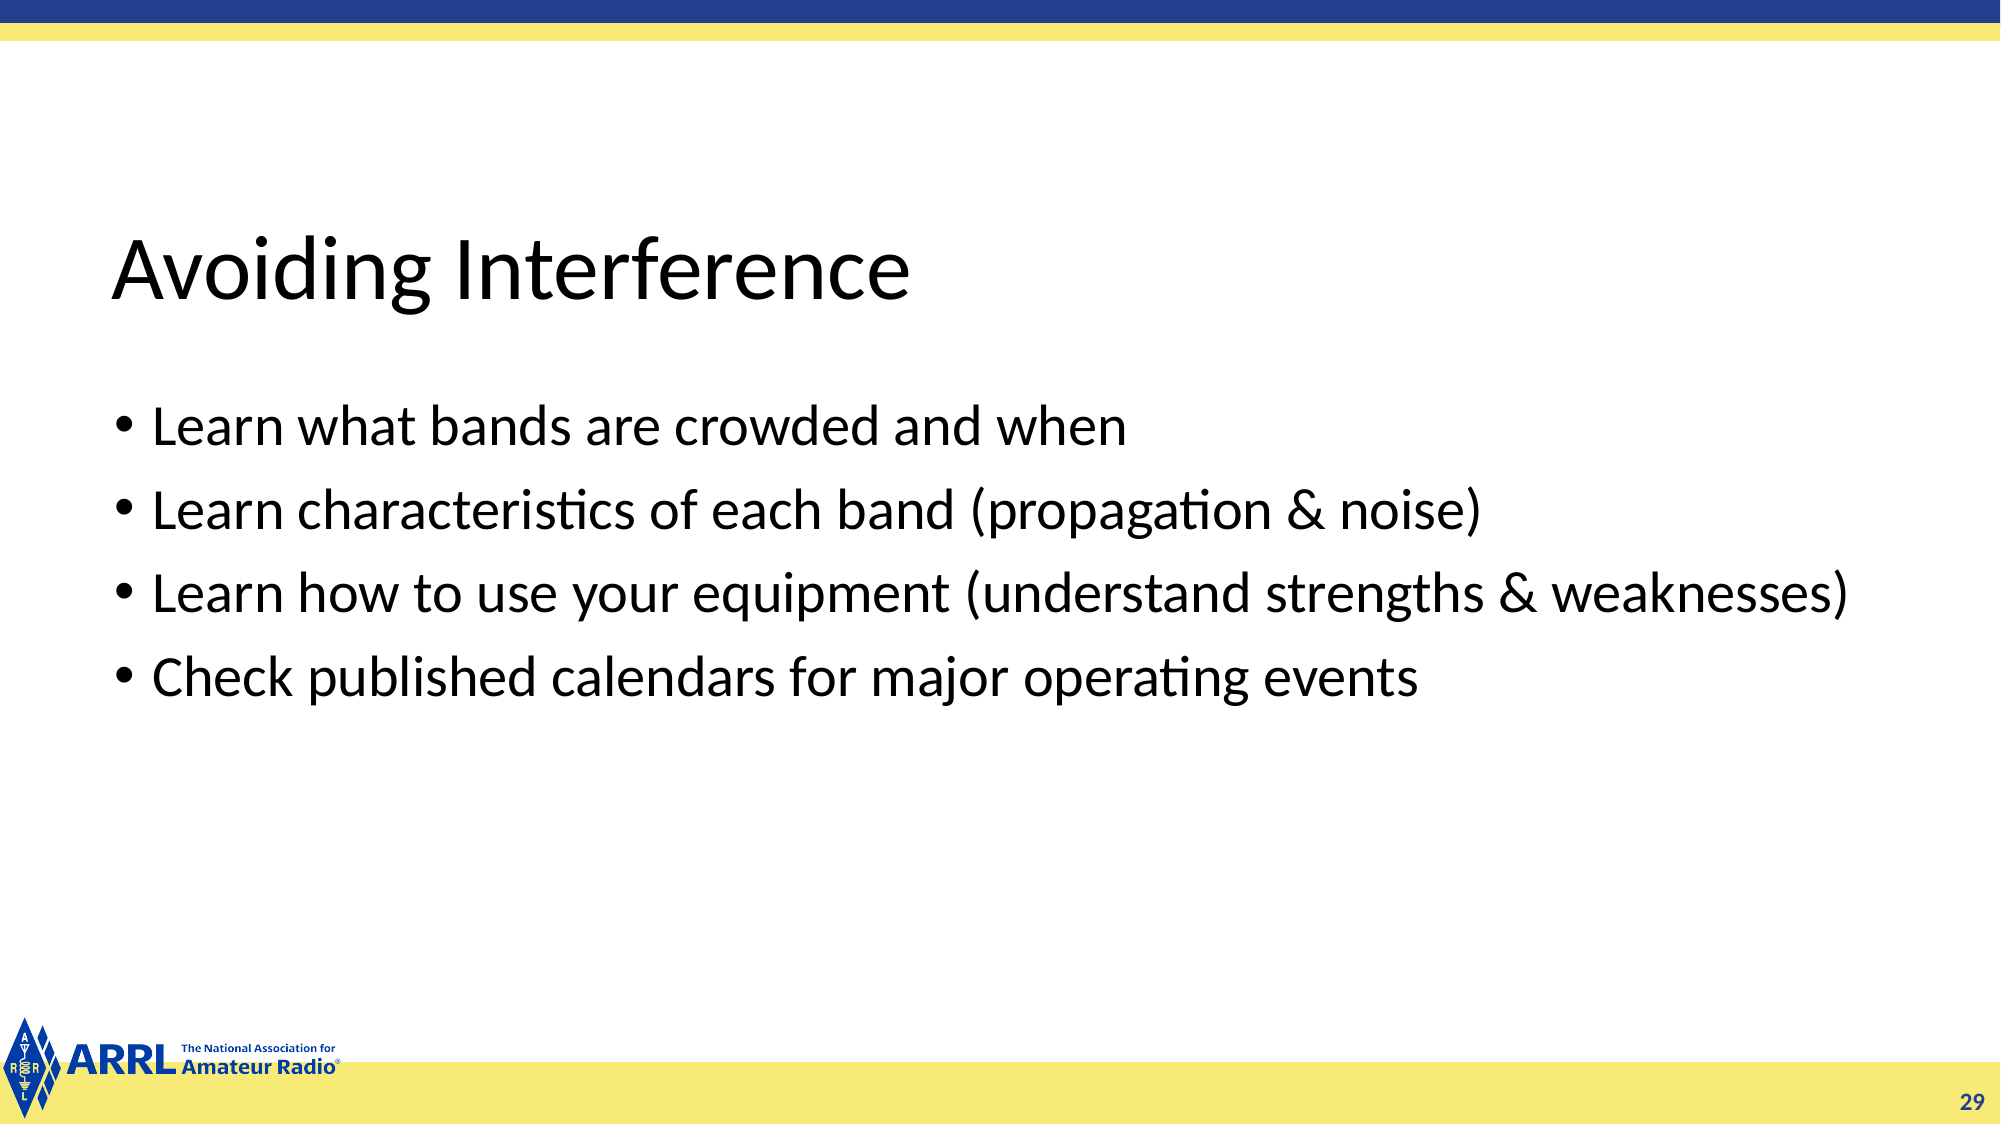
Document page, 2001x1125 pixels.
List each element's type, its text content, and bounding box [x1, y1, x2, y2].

picture [1, 1015, 342, 1121]
list Learn what bands are crowded and when Learn characteristics of each band (propagation & noise) Learn how to use your equipment (understand strengths & weaknesses) Check published calendars for major operating events [99, 387, 1900, 1075]
title Avoiding Interference [96, 212, 1897, 356]
